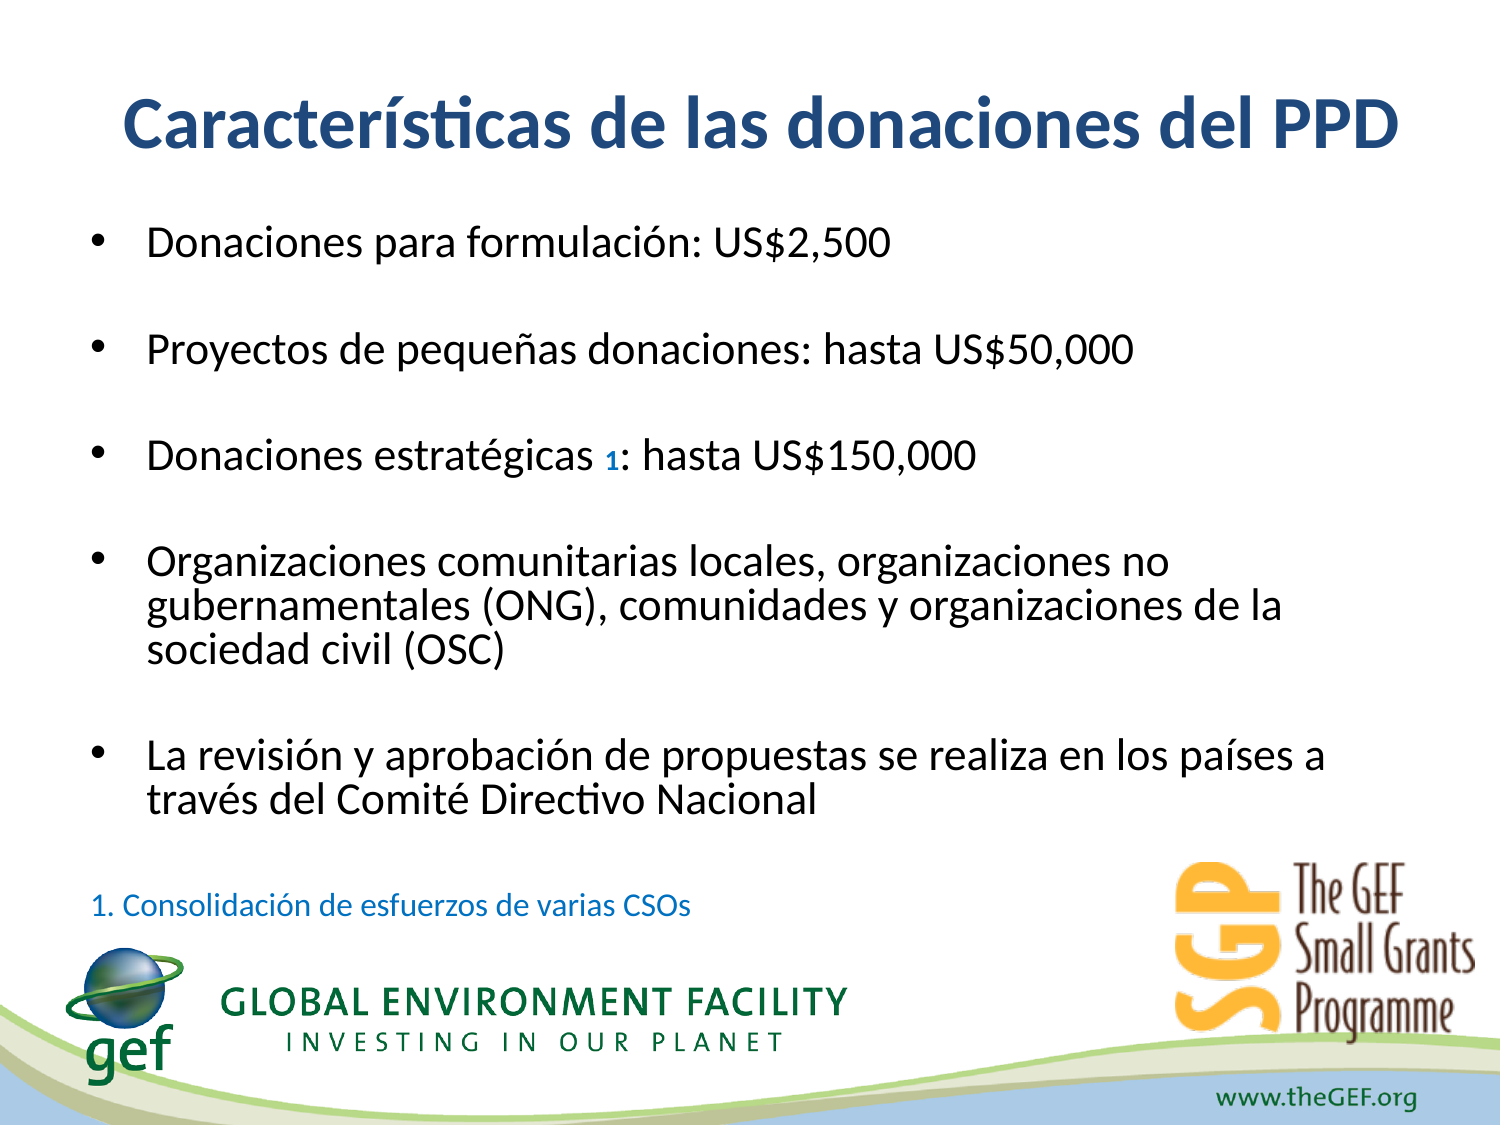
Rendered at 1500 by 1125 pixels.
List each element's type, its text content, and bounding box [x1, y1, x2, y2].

title Características de las donaciones del PPD [75, 24, 1450, 213]
picture [0, 862, 1500, 1125]
list Donaciones para formulación: US$2,500 Proyectos de pequeñas donaciones: hasta US$50,000 Donaciones estratégicas 1: hasta US$150,000 Organizaciones comunitarias locales, organizaciones no gubernamentales (ONG), comunidades y organizaciones de la sociedad civil (OSC) La revisión y aprobación de propuestas se realiza en los países a través del Comité Directivo Nacional 1. Consolidación de esfuerzos de varias CSOs [75, 215, 1425, 903]
